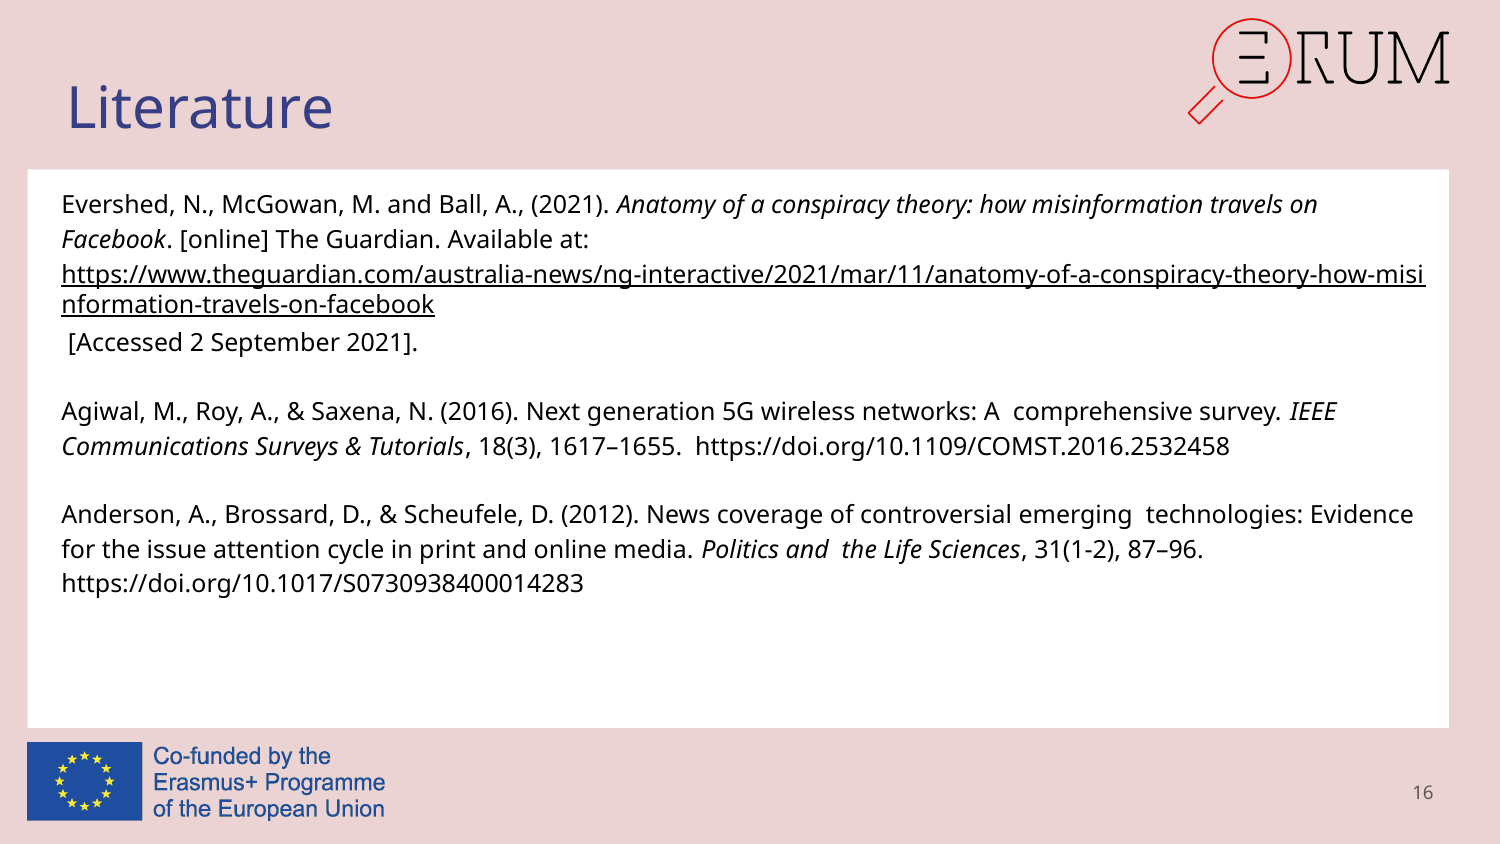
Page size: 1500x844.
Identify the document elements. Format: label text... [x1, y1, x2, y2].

title Literature [51, 55, 1168, 150]
picture [27, 742, 385, 821]
picture [1136, 0, 1500, 137]
slide_number 16 [1358, 761, 1449, 826]
list Evershed, N., McGowan, M. and Ball, A., (2021). Anatomy of a conspiracy theory: how misinformation travels on Facebook. [online] The Guardian. Available at: https://www.theguardian.com/australia-news/ng-interactive/2021/mar/11/anatomy-of-a-conspiracy-theory-how-misinformation-travels-on-facebook [Accessed 2 September 2021]. Agiwal, M., Roy, A., & Saxena, N. (2016). Next generation 5G wireless networks: A comprehensive survey. IEEE Communications Surveys & Tutorials, 18(3), 1617–1655. https://doi.org/10.1109/COMST.2016.2532458 Anderson, A., Brossard, D., & Scheufele, D. (2012). News coverage of controversial emerging technologies: Evidence for the issue attention cycle in print and online media. Politics and the Life Sciences, 31(1-2), 87–96. https://doi.org/10.1017/S0730938400014283 [27, 169, 1449, 729]
